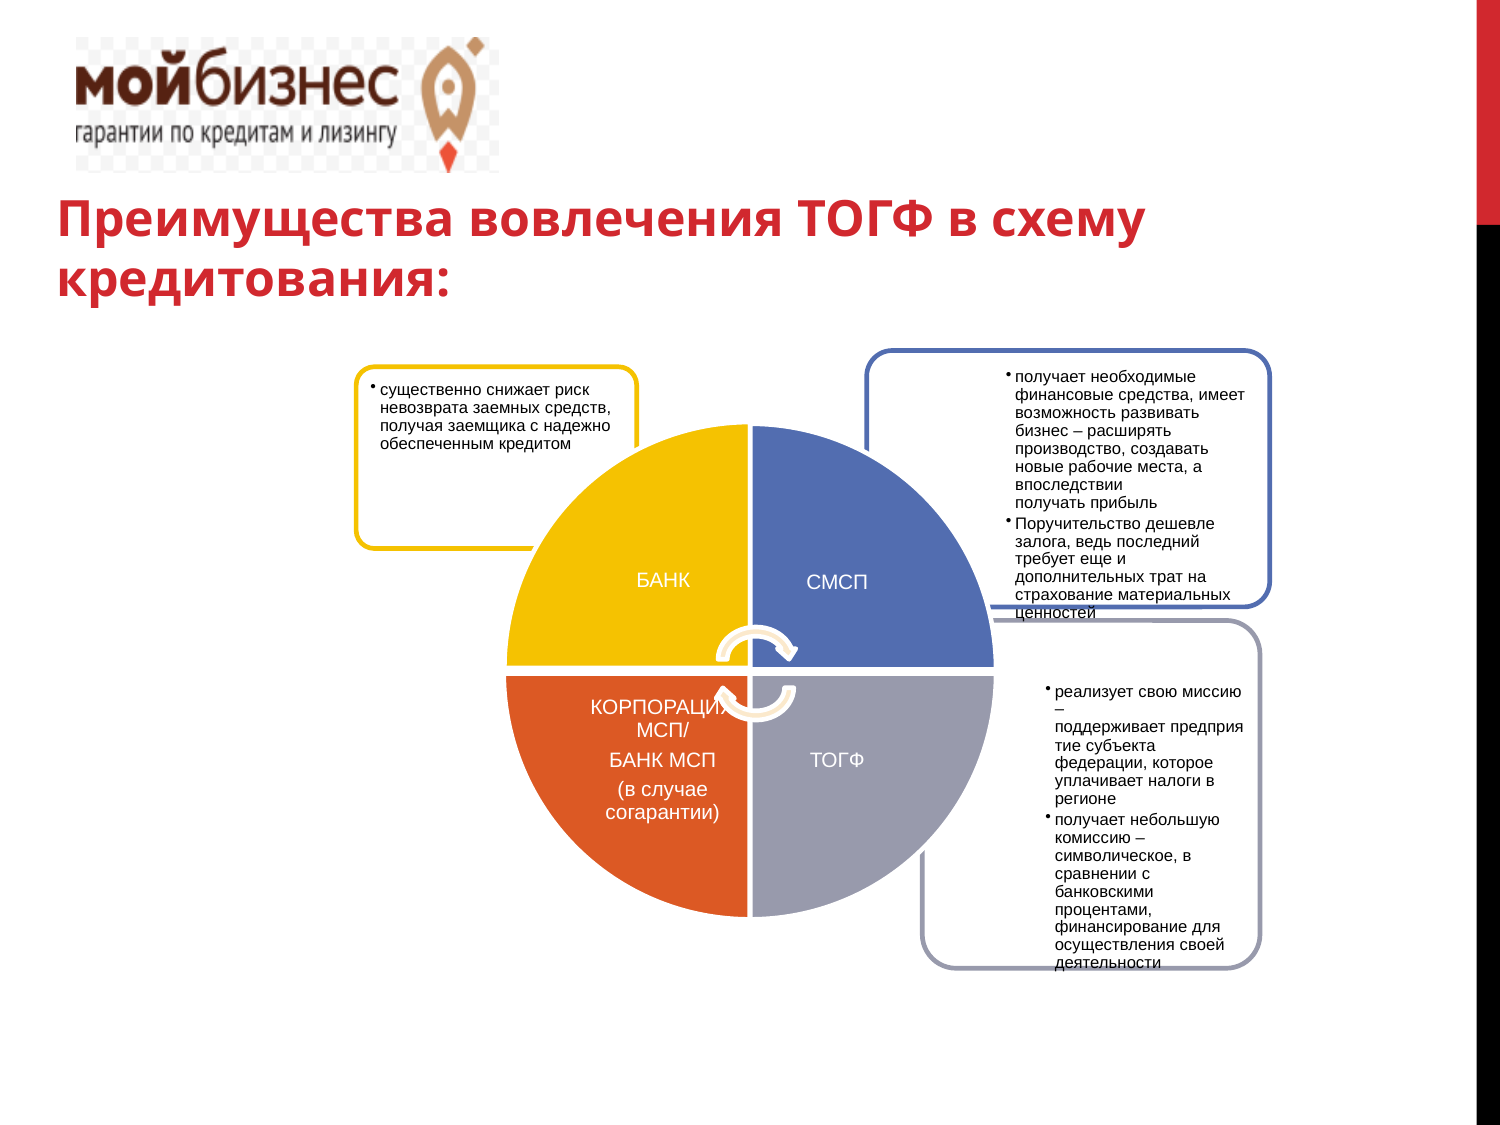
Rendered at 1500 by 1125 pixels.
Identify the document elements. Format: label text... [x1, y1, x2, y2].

picture [76, 37, 500, 174]
text_box Преимущества вовлечения ТОГФ в схему кредитования: [41, 178, 1471, 314]
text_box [241, 377, 1271, 1088]
